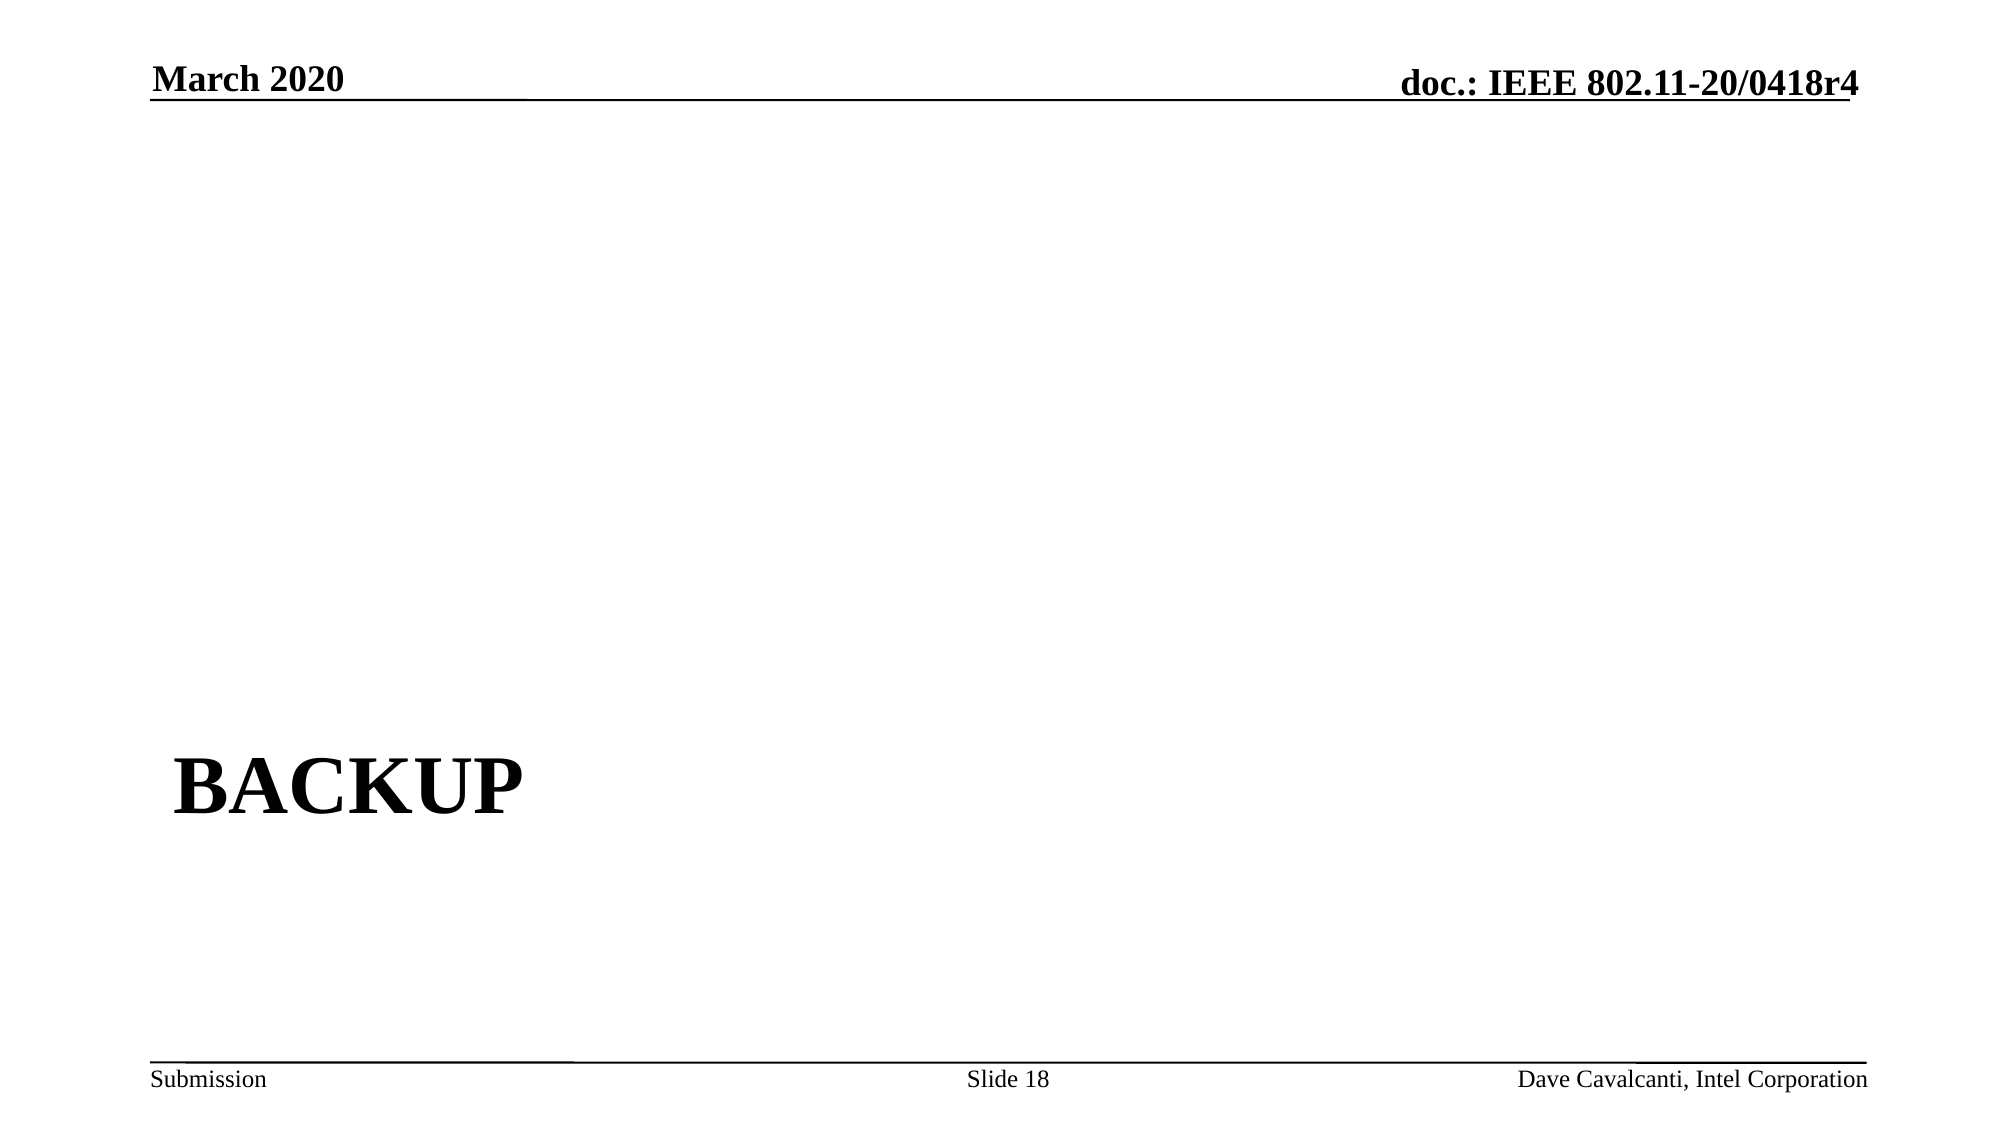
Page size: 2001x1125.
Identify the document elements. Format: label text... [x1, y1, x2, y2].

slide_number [152, 54, 563, 100]
footer Dave Cavalcanti, Intel Corporation [1171, 1061, 1869, 1093]
title backup [157, 722, 1859, 947]
slide_number Slide 18 [950, 1061, 1067, 1123]
